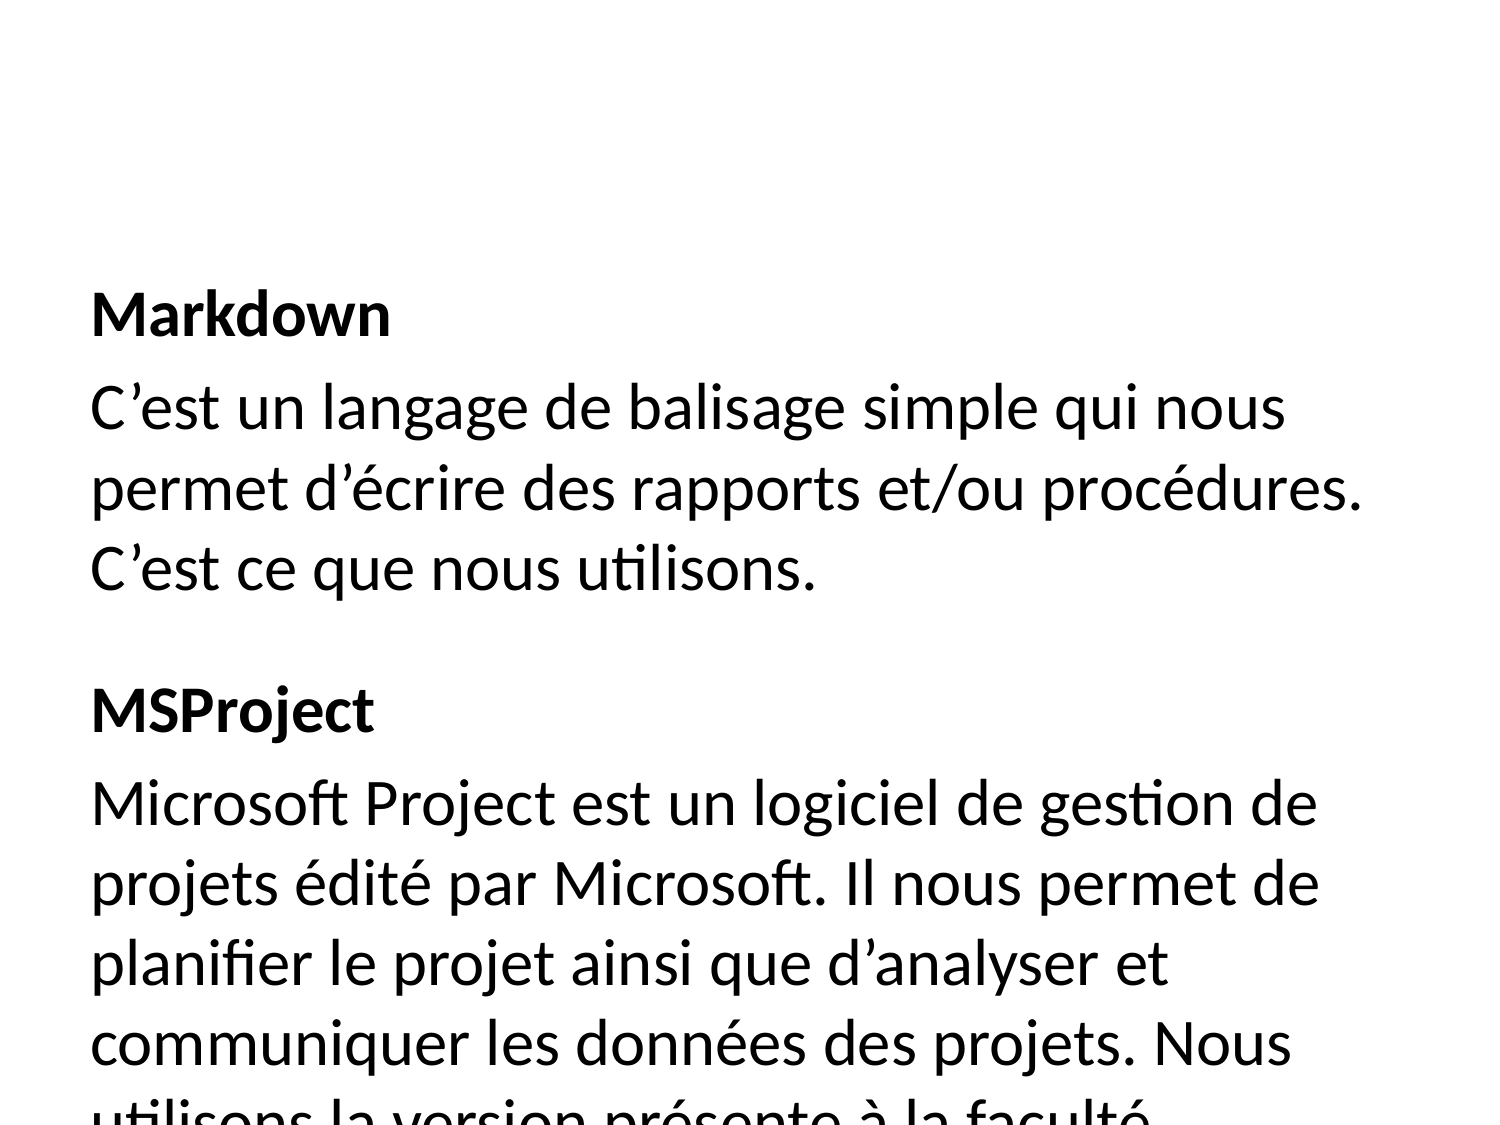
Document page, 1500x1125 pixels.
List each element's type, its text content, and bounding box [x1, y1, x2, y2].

list Markdown C’est un langage de balisage simple qui nous permet d’écrire des rapports et/ou procédures. C’est ce que nous utilisons. MSProject Microsoft Project est un logiciel de gestion de projets édité par Microsoft. Il nous permet de planifier le projet ainsi que d’analyser et communiquer les données des projets. Nous utilisons la version présente à la faculté. Draw.io https://app.diagrams.net/ Un outil gratuit nous permettant de facilement créer des diagrammes, schémas et autres dessins importants. Rapport Hebdomadaire Semaine 1 (03/10/2022 - 07/10/2022) Découverte du projet Création du groupe et dépôt sur Gitlab Semaine 2 (10/10/2022 - 14/10/2022) Analyse du cahier des charges Simulation sur packet tracer Attribution des tâches Semaine 3 (17/10/2022 – 21/10/2022) Configuration switch Configuration routeur Création VLAN Configuration INTER-VLAN Configuration INTER-ROUTAGE Semaine 4 (24/10/2022 – 30/10/2022) Création de machines virtuelles Configurations/Modifications switch/routeur Suivi et écriture de certaines procédures Semaine 5 ( 07/11/2022 – 13/11/2022) Configuration des PC utilisés pour les intégrer au réseau Installation et configuration du serveur TFTP afin d’importer et d’exporter nos configurations switch / routeur Début d’installation du DHCP et DNS sur les machines virtuelles Semaine 6 ( 14/11/2022 – 20/11/2022) Test de fonctionnement du réseau et des configurations routeur / Switch Configuration du DHCP et DNS Suivi et écriture des procédures Semaine 7 ( 21/11/2022 – 27-11/2022) Finalisation du DHCP et test de fonctionnement Configuration DNS Commencement installation Serveur WEB et mail Semaine 8 (28/11/2022 – 03/12/2022) Configuration DNS Configuration NAT pour l’accès extérieur Finalisation Web Rédaction du rapport de projet Semaine 9 (05/12/2022 – 11/12/2022) Résolution et configuration du DNS Test de mise en place d’infrastructure avec des PC Installation et configuration d’un Firewall IPTables Semaine 10 (12/12/2022 – 18/12/2022) Validation et test du DNS Tentative résolution problème Firewall Choix de ne pas utiliser de “DMZ” (vu avec M. Peter) Documentation et résolution du serveur mail Finalistaion du rapport de projet Semaine 11 (02/01/2023 – 08/01/2023) : Préparation de l’oral. [75, 262, 1425, 1005]
